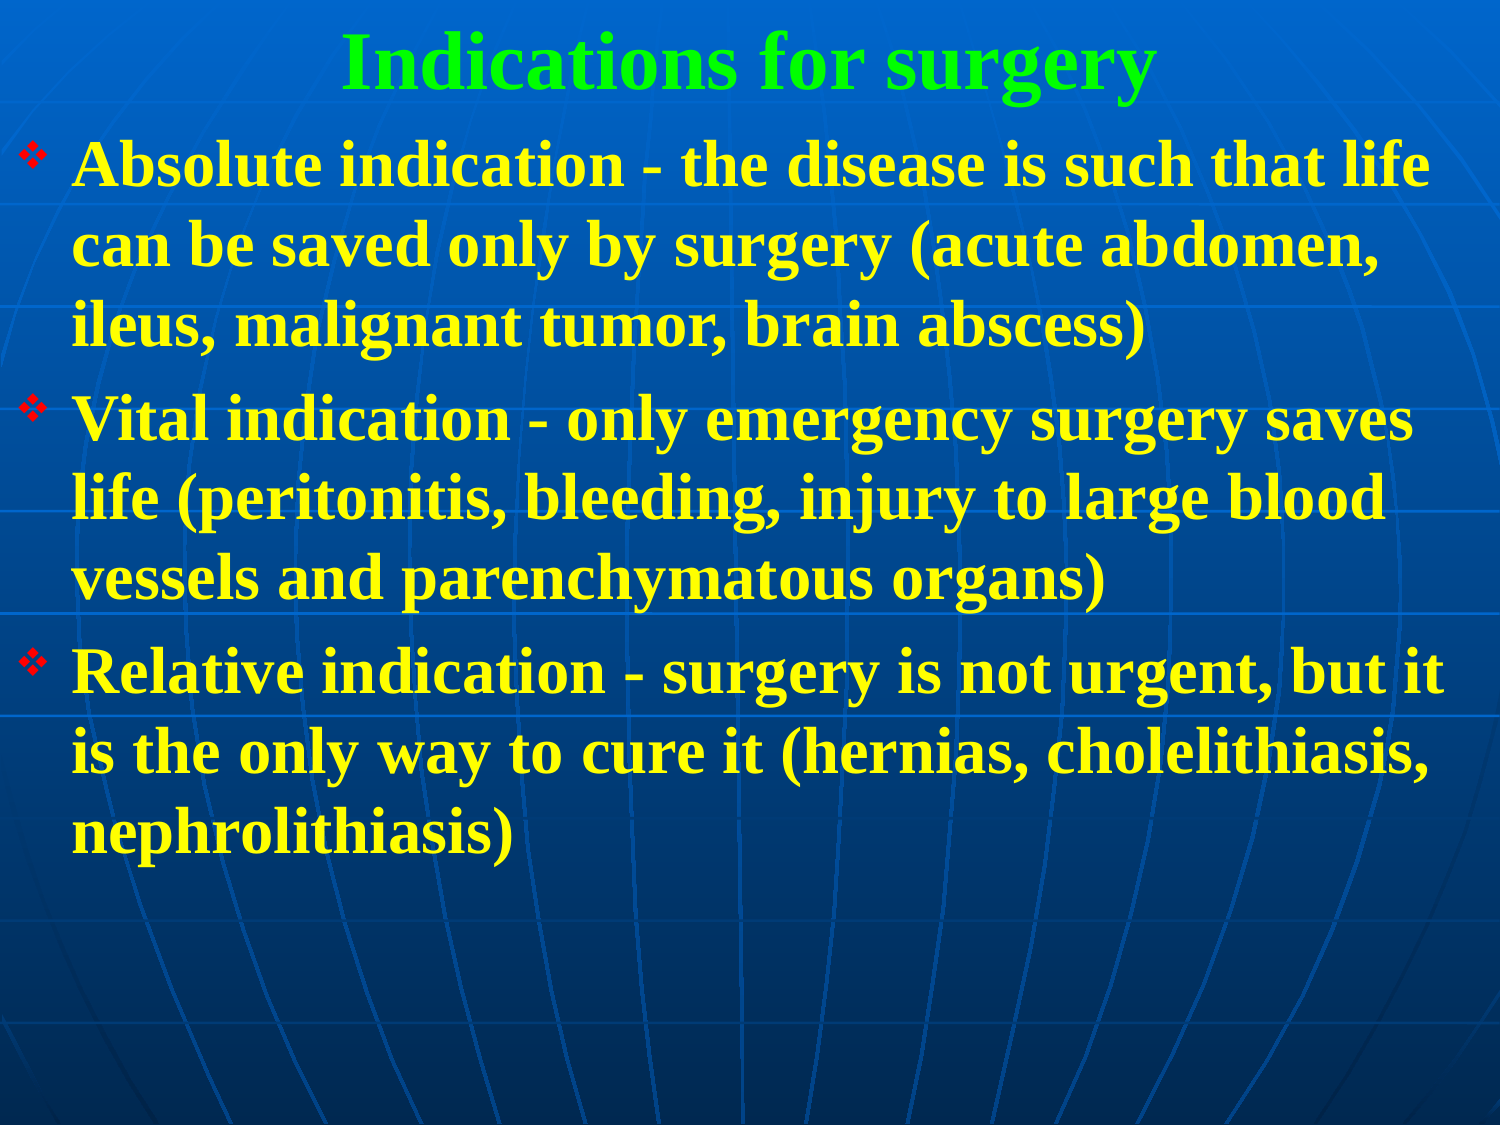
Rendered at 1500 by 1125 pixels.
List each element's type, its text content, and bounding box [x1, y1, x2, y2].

title Indications for surgery [0, 0, 1500, 112]
list Absolute indication - the disease is such that life can be saved only by surgery (acute abdomen, ileus, malignant tumor, brain abscess) Vital indication - only emergency surgery saves life (peritonitis, bleeding, injury to large blood vessels and parenchymatous organs) Relative indication - surgery is not urgent, but it is the only way to cure it (hernias, cholelithiasis, nephrolithiasis) [0, 112, 1500, 1125]
